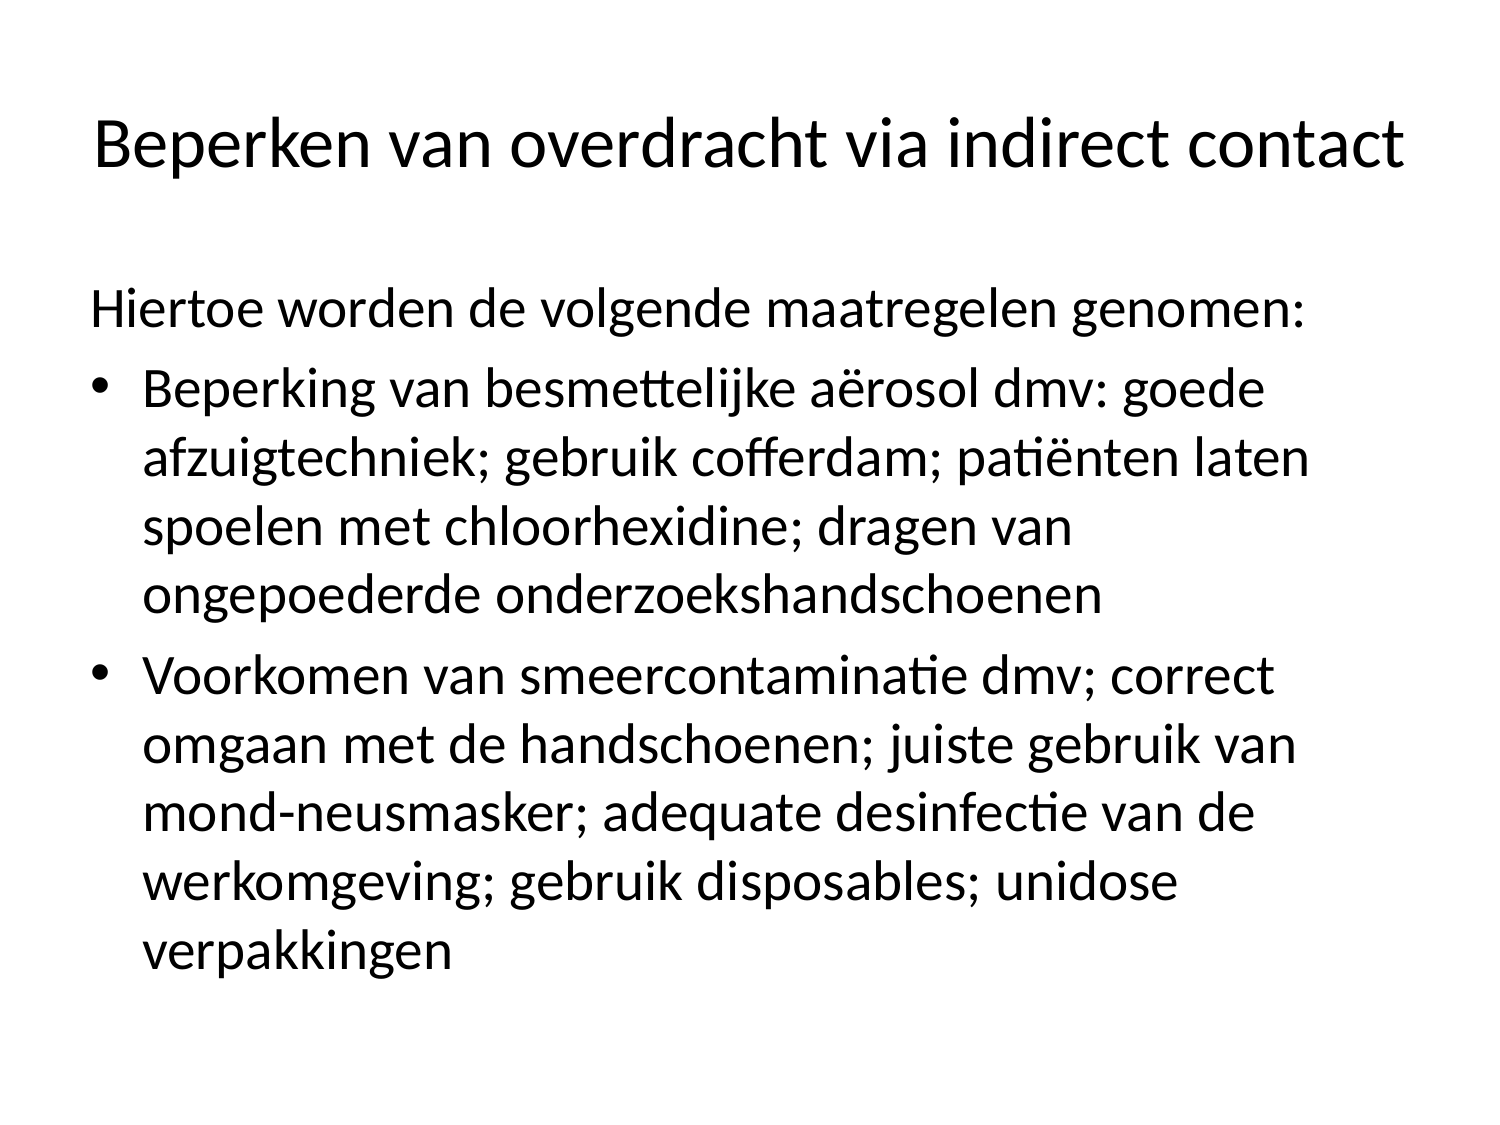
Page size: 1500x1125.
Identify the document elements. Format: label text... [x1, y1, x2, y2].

list Hiertoe worden de volgende maatregelen genomen: Beperking van besmettelijke aërosol dmv: goede afzuigtechniek; gebruik cofferdam; patiënten laten spoelen met chloorhexidine; dragen van ongepoederde onderzoekshandschoenen Voorkomen van smeercontaminatie dmv; correct omgaan met de handschoenen; juiste gebruik van mond-neusmasker; adequate desinfectie van de werkomgeving; gebruik disposables; unidose verpakkingen [75, 262, 1425, 1005]
title Beperken van overdracht via indirect contact [75, 45, 1425, 233]
